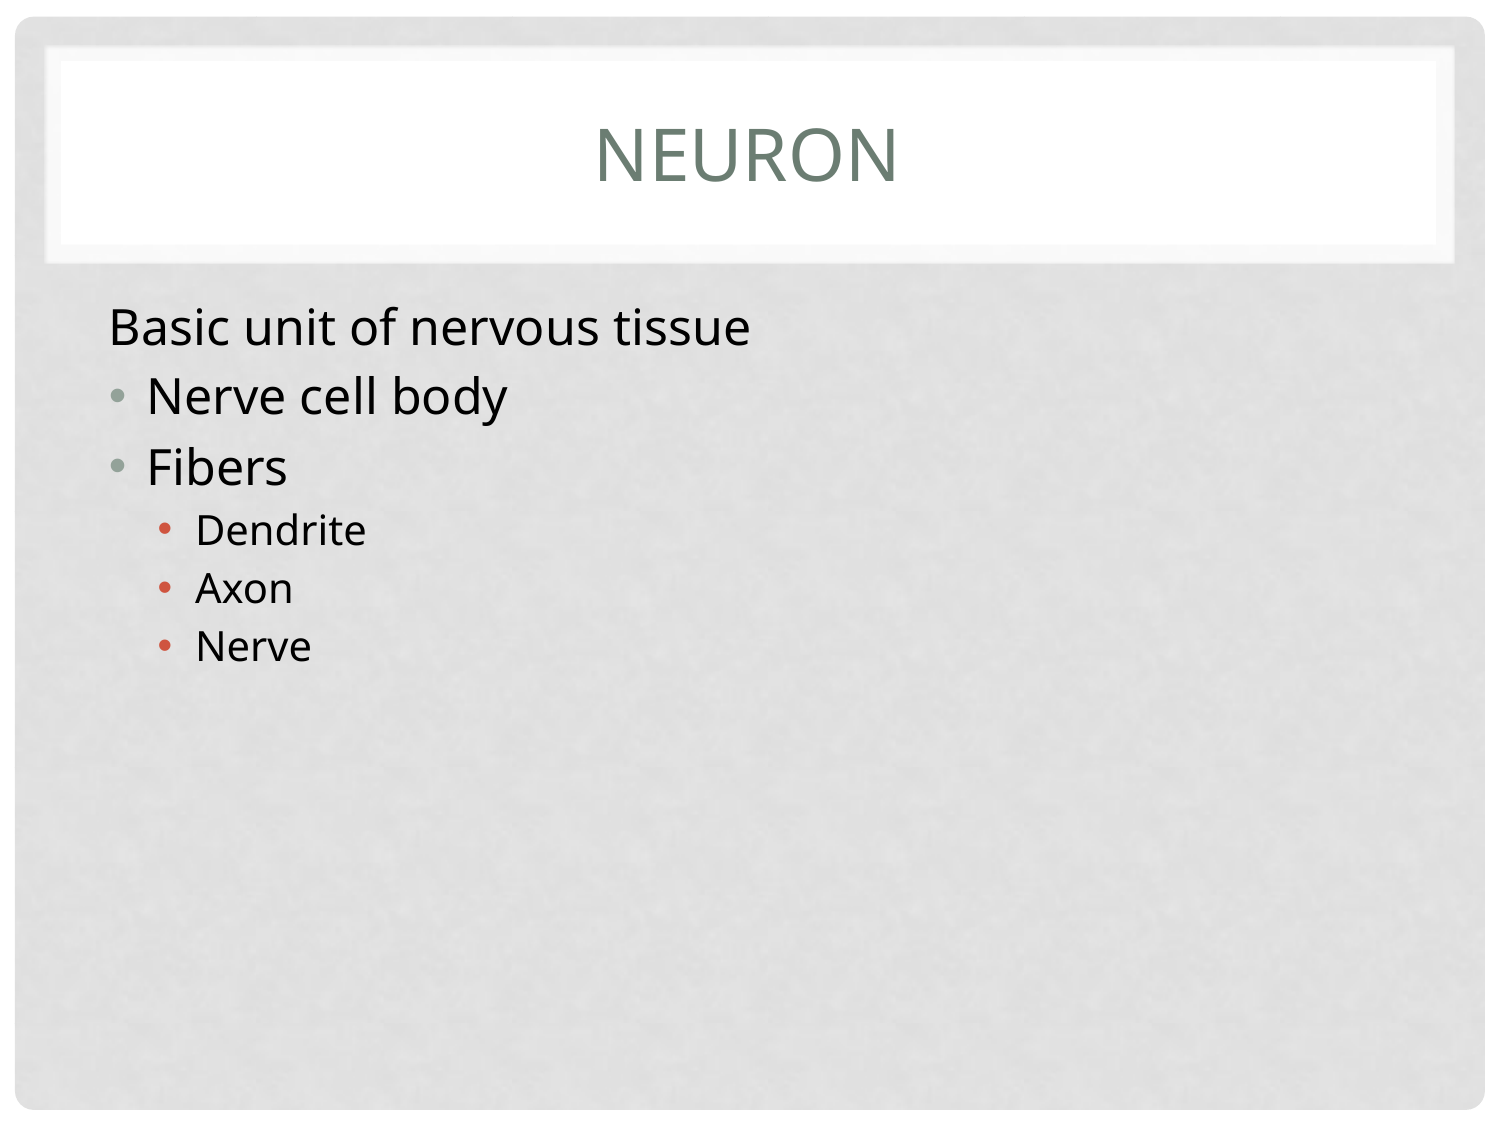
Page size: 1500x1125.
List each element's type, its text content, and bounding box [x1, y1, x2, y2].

title neuron [69, 66, 1425, 238]
list Basic unit of nervous tissue Nerve cell body Fibers Dendrite Axon Nerve [75, 287, 1425, 1005]
